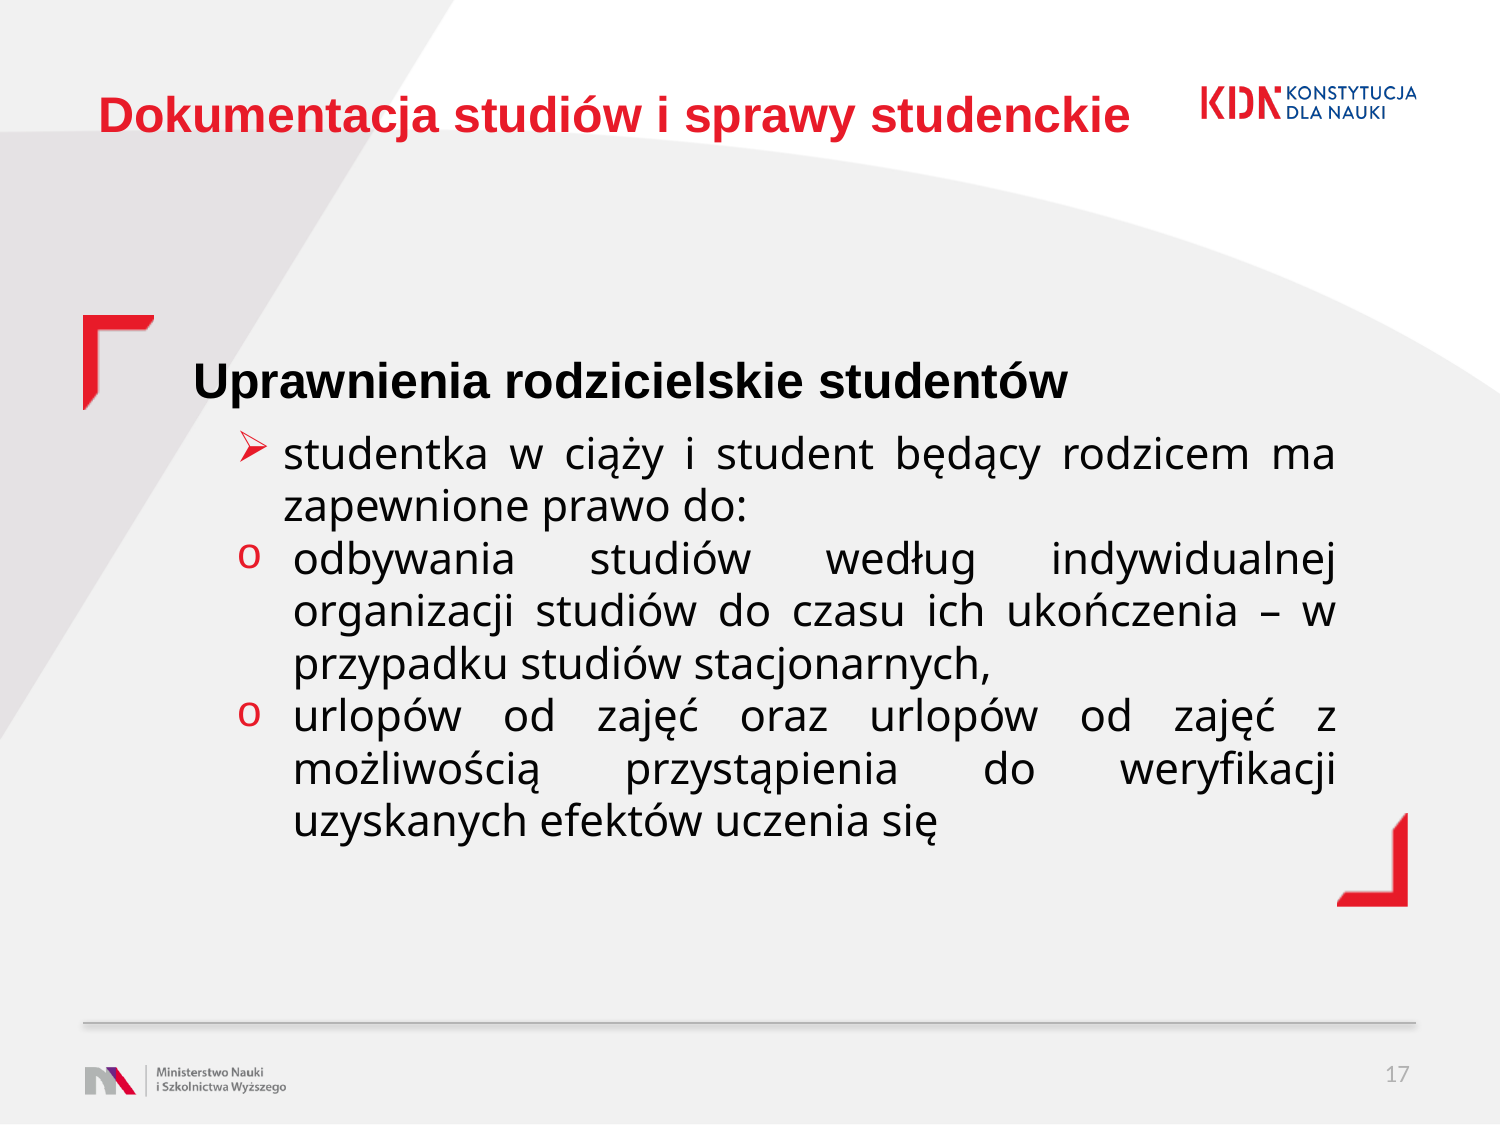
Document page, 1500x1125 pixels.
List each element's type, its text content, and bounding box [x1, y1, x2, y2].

text_box Uprawnienia rodzicielskie studentów [178, 340, 1156, 416]
list studentka w ciąży i student będący rodzicem ma zapewnione prawo do: odbywania studiów według indywidualnej organizacji studiów do czasu ich ukończenia – w przypadku studiów stacjonarnych, urlopów od zajęć oraz urlopów od zajęć z możliwością przystąpienia do weryfikacji uzyskanych efektów uczenia się [178, 418, 1353, 895]
slide_number 17 [1074, 1042, 1425, 1103]
title Dokumentacja studiów i sprawy studenckie [83, 74, 1170, 143]
picture [0, 0, 1500, 1125]
